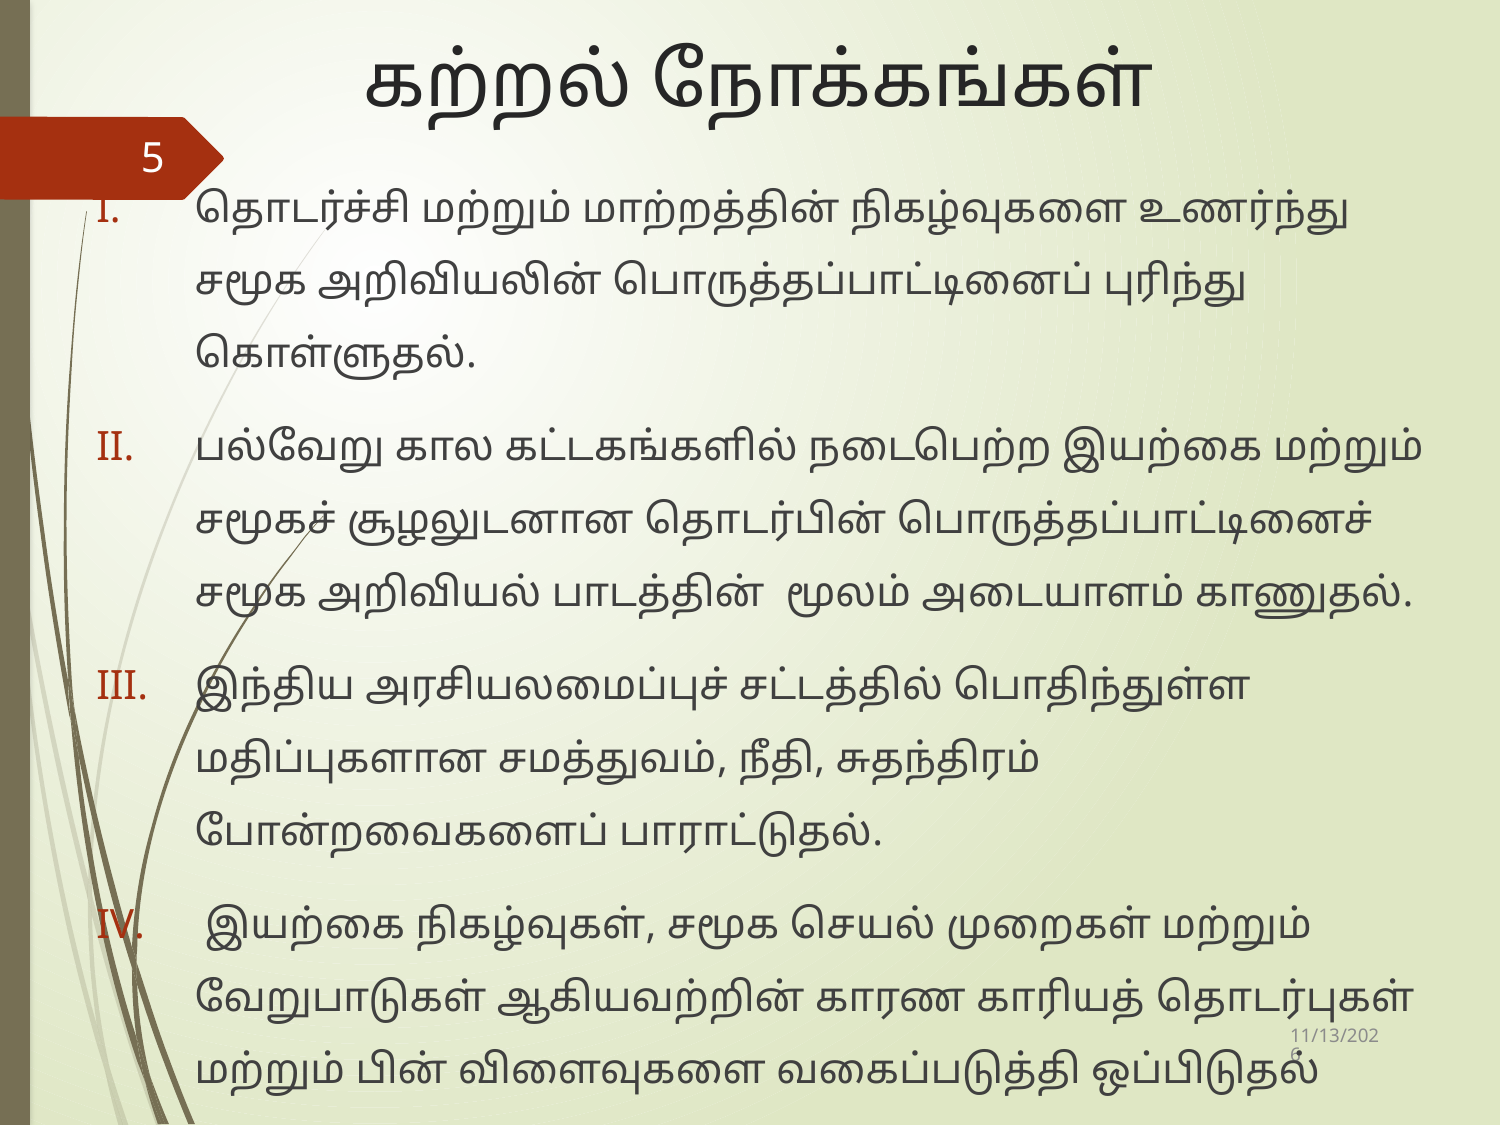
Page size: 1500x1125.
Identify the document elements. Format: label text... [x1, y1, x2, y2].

slide_number 5 [83, 129, 180, 190]
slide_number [1275, 1006, 1401, 1068]
list தொடர்ச்சி மற்றும் மாற்றத்தின் நிகழ்வுகளை உணர்ந்து சமூக அறிவியலின் பொருத்தப்பாட்டினைப் புரிந்து கொள்ளுதல். பல்வேறு கால கட்டகங்களில் நடைபெற்ற இயற்கை மற்றும் சமூகச் சூழலுடனான தொடர்பின் பொருத்தப்பாட்டினைச் சமூக அறிவியல் பாடத்தின் மூலம் அடையாளம் காணுதல். இந்திய அரசியலமைப்புச் சட்டத்தில் பொதிந்துள்ள மதிப்புகளான சமத்துவம், நீதி, சுதந்திரம் போன்றவைகளைப் பாராட்டுதல். இயற்கை நிகழ்வுகள், சமூக செயல் முறைகள் மற்றும் வேறுபாடுகள் ஆகியவற்றின் காரண காரியத் தொடர்புகள் மற்றும் பின் விளைவுகளை வகைப்படுத்தி ஒப்பிடுதல் [62, 149, 1475, 1100]
title கற்றல் நோக்கங்கள் [228, 24, 1310, 149]
